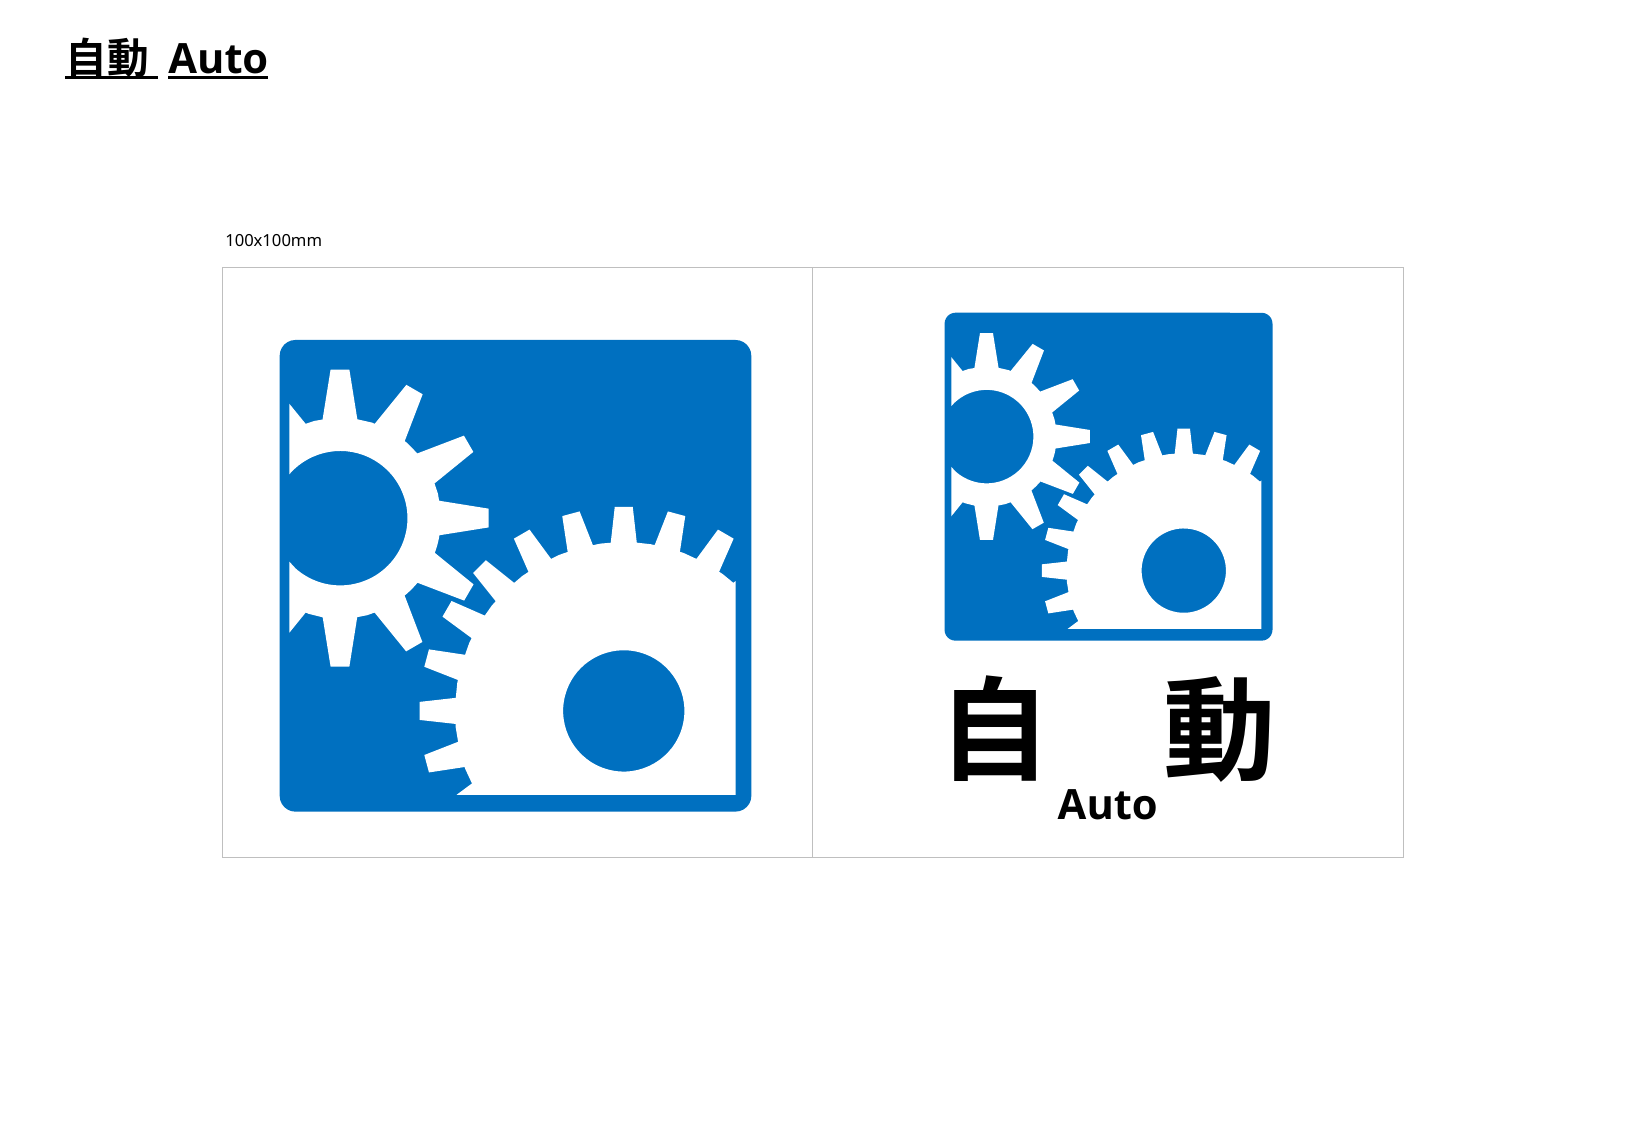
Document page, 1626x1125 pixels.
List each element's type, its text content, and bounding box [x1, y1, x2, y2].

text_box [944, 312, 1273, 641]
text_box Auto [1042, 770, 1173, 836]
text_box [279, 339, 752, 812]
text_box 100x100mm [225, 229, 323, 250]
text_box [811, 266, 1404, 859]
text_box 自 動 [924, 651, 1292, 802]
text_box [221, 266, 811, 859]
text_box 自動 Auto [50, 24, 284, 89]
